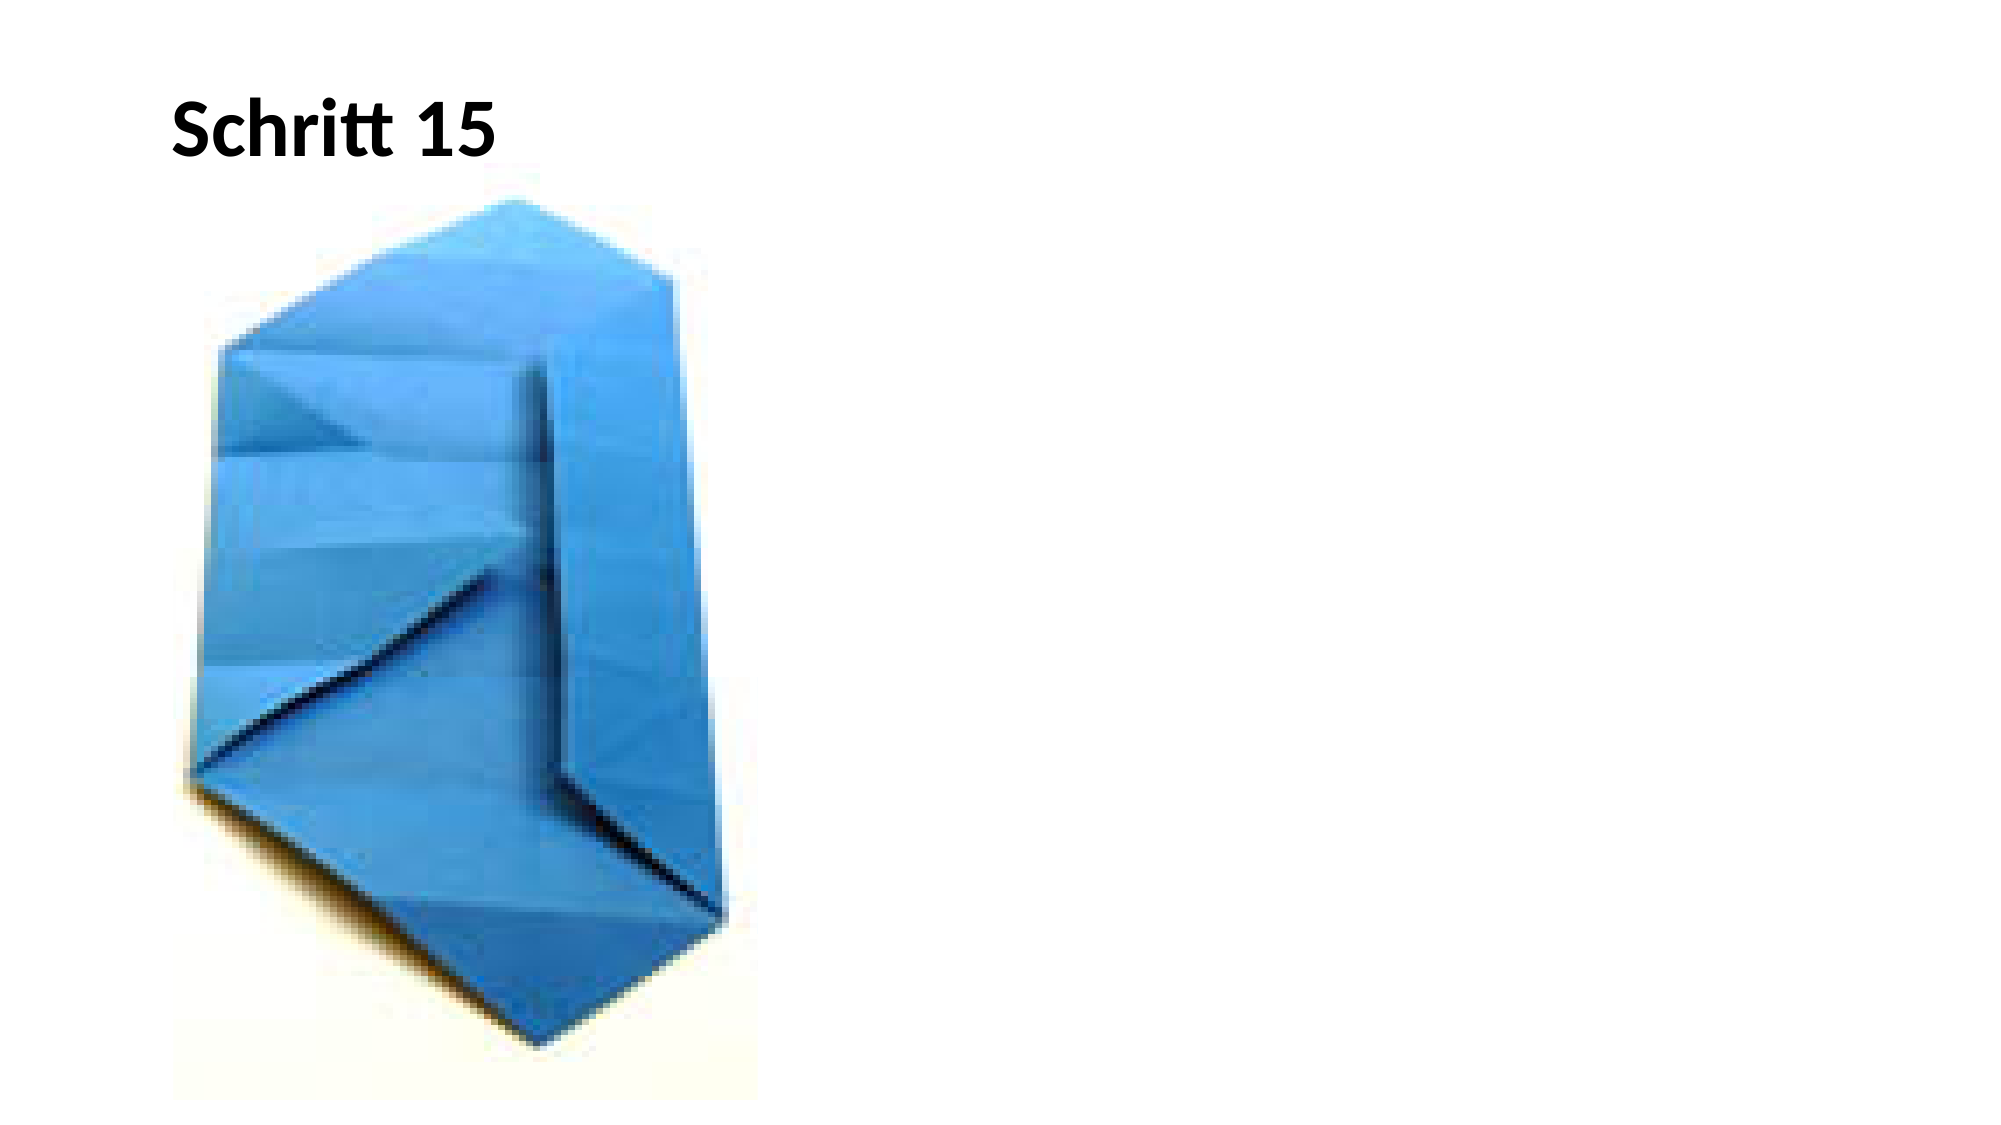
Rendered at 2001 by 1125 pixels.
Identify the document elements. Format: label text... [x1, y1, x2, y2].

picture [173, 163, 758, 1100]
text_box Schritt 15 [157, 59, 514, 181]
